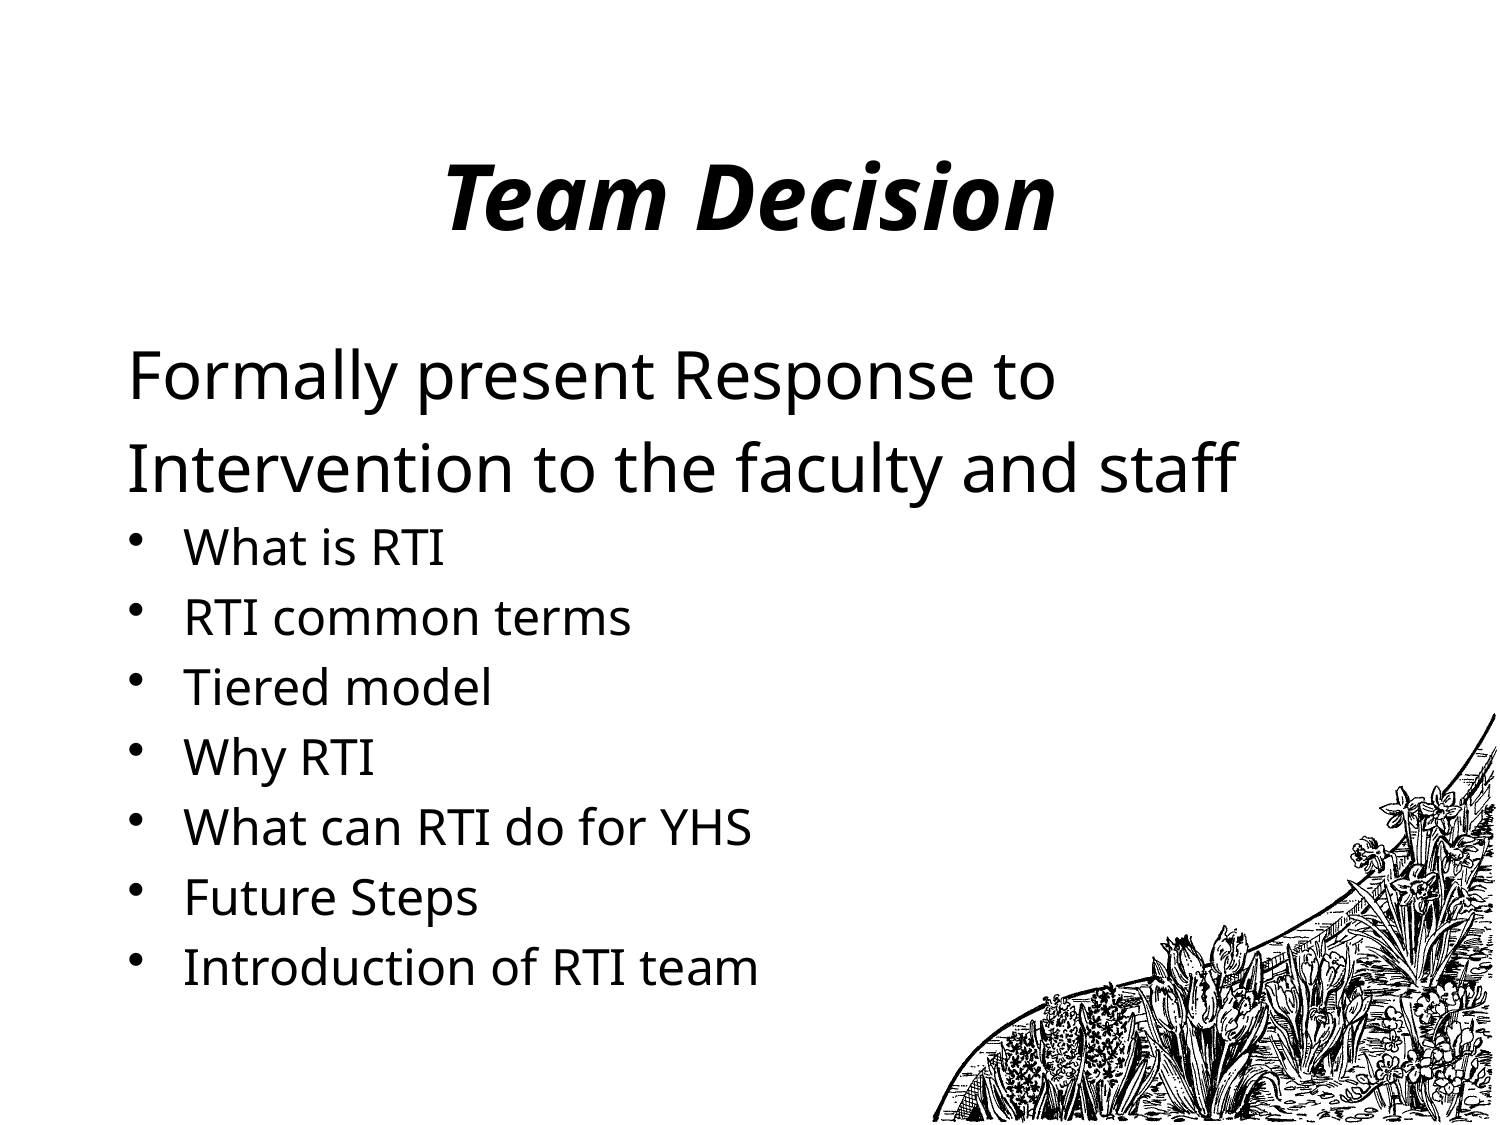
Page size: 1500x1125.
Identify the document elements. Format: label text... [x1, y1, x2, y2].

title Team Decision [112, 99, 1388, 288]
list Formally present Response to Intervention to the faculty and staff What is RTI RTI common terms Tiered model Why RTI What can RTI do for YHS Future Steps Introduction of RTI team [112, 324, 1388, 1001]
picture [930, 711, 1500, 1125]
